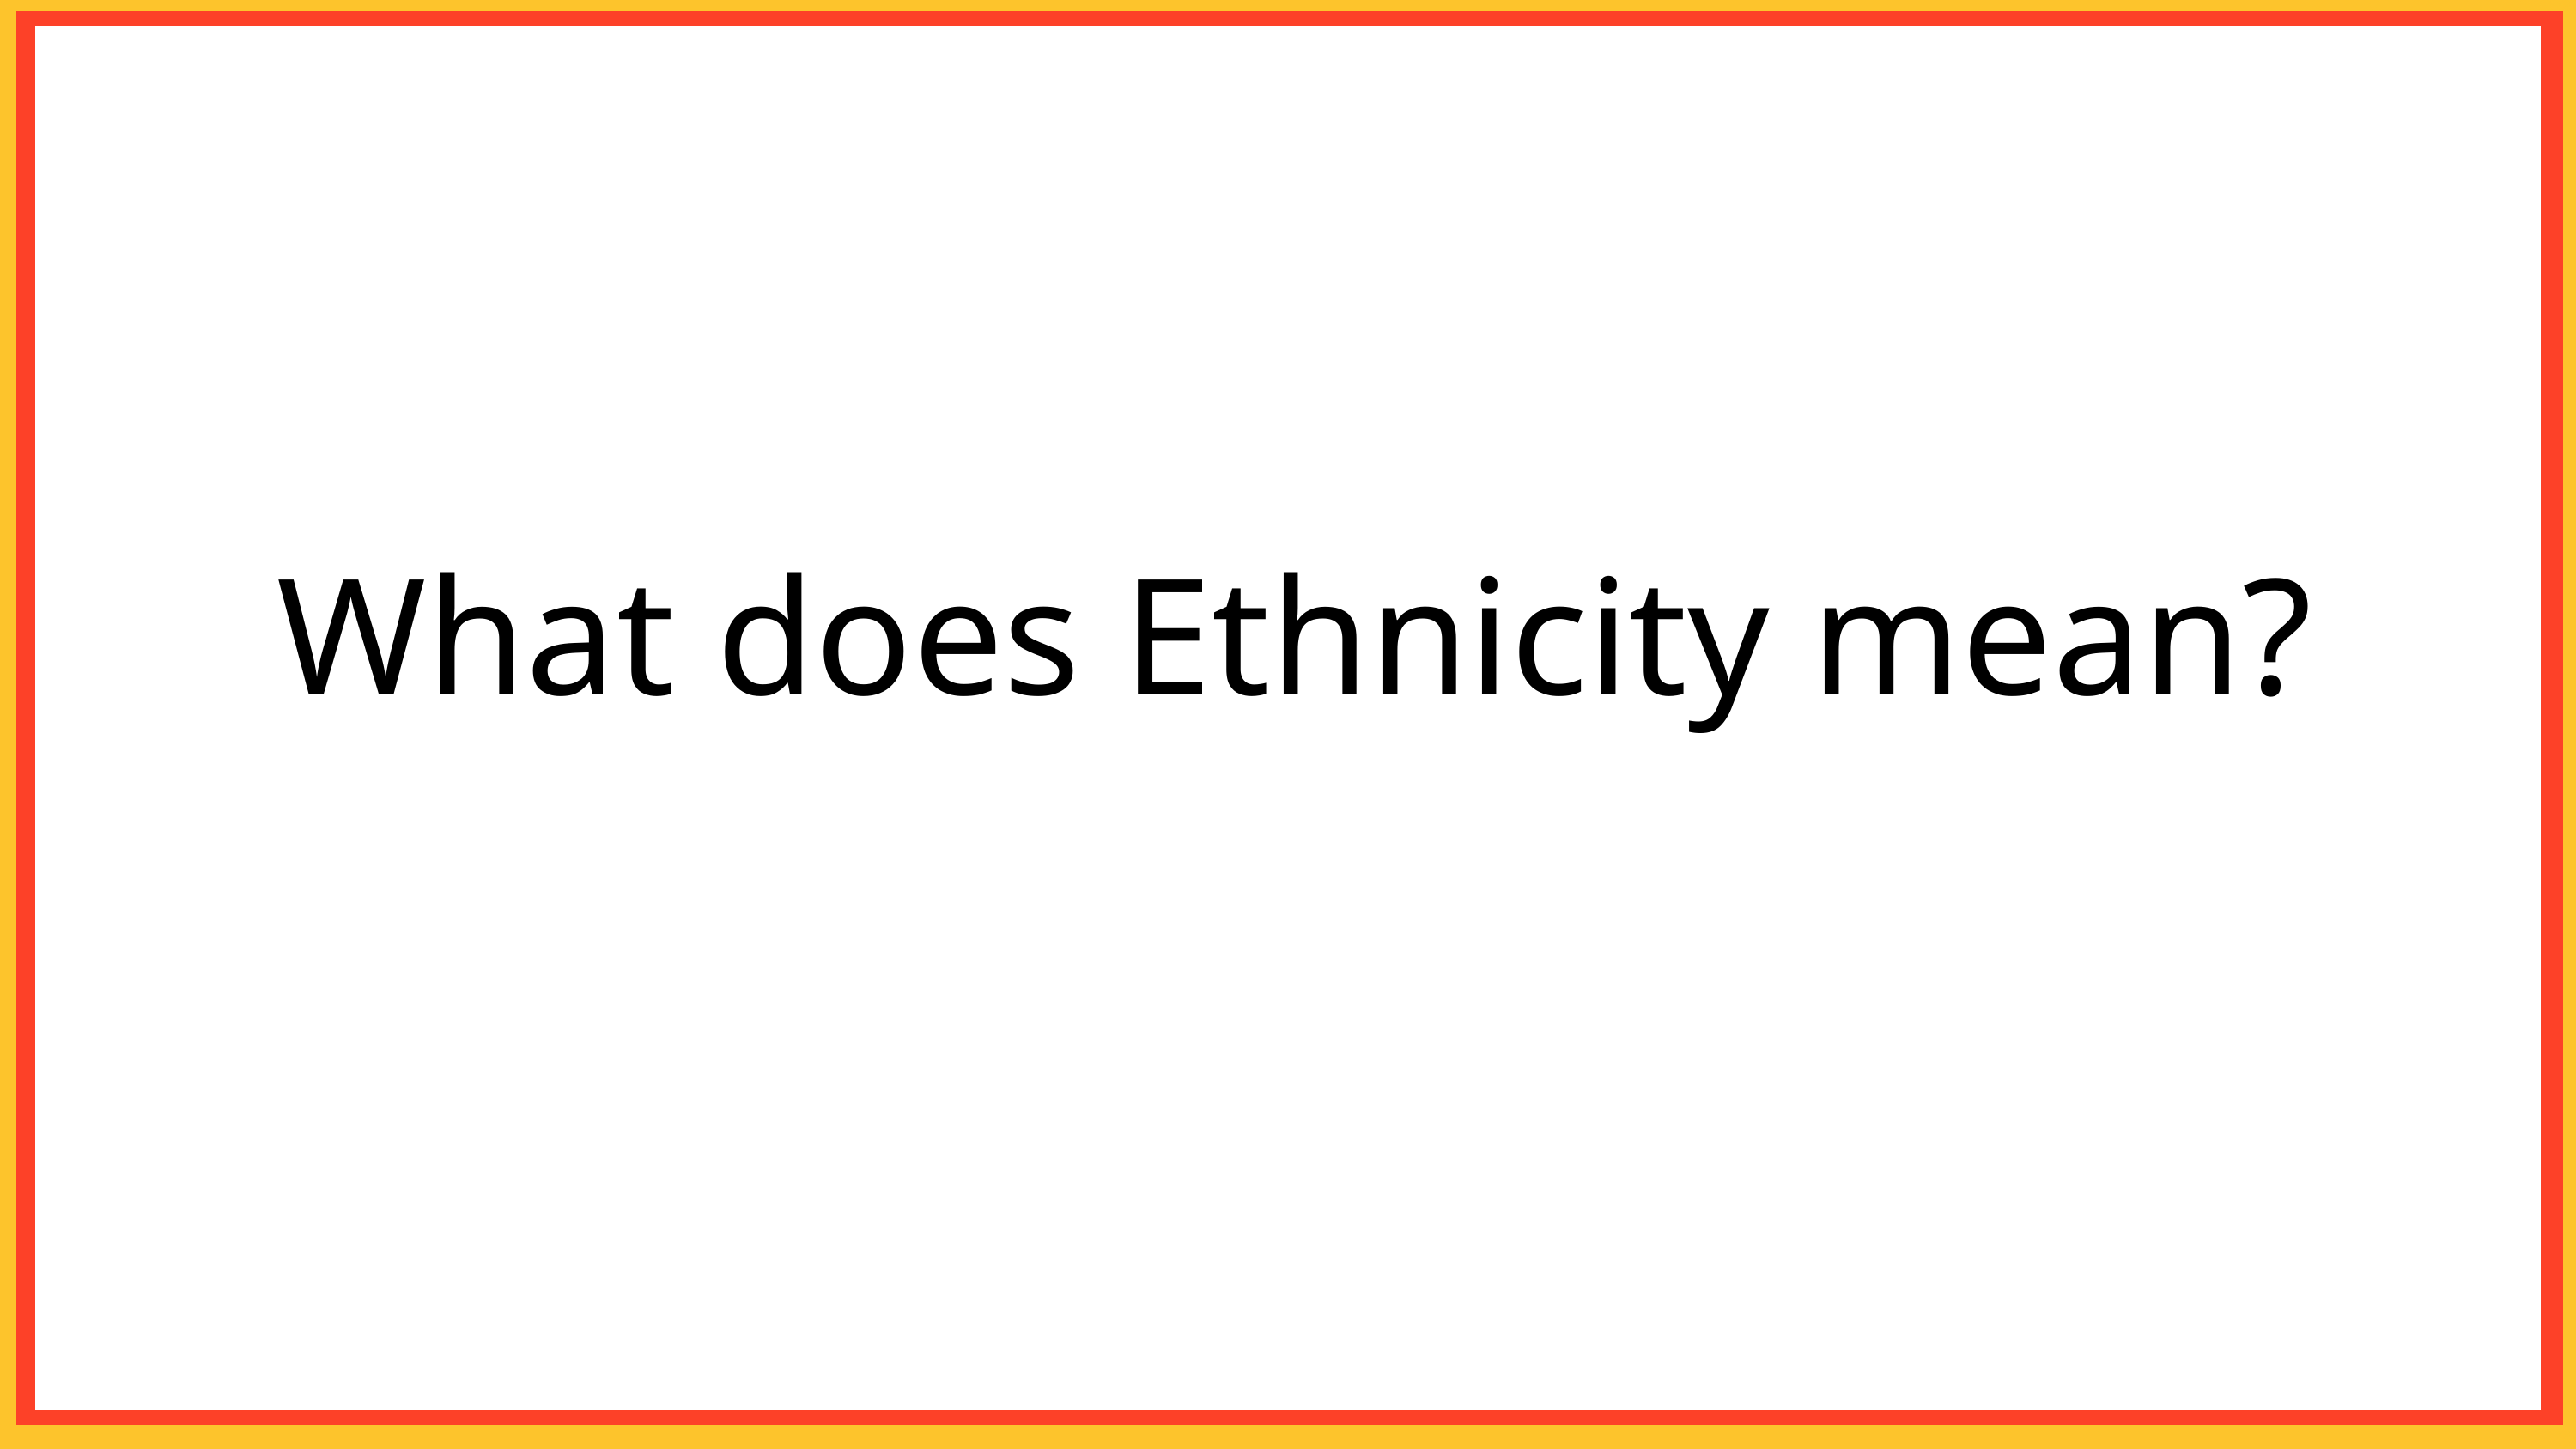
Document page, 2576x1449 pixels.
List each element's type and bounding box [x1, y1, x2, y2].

text_box [34, 26, 2541, 1410]
text_box [15, 10, 2564, 1426]
